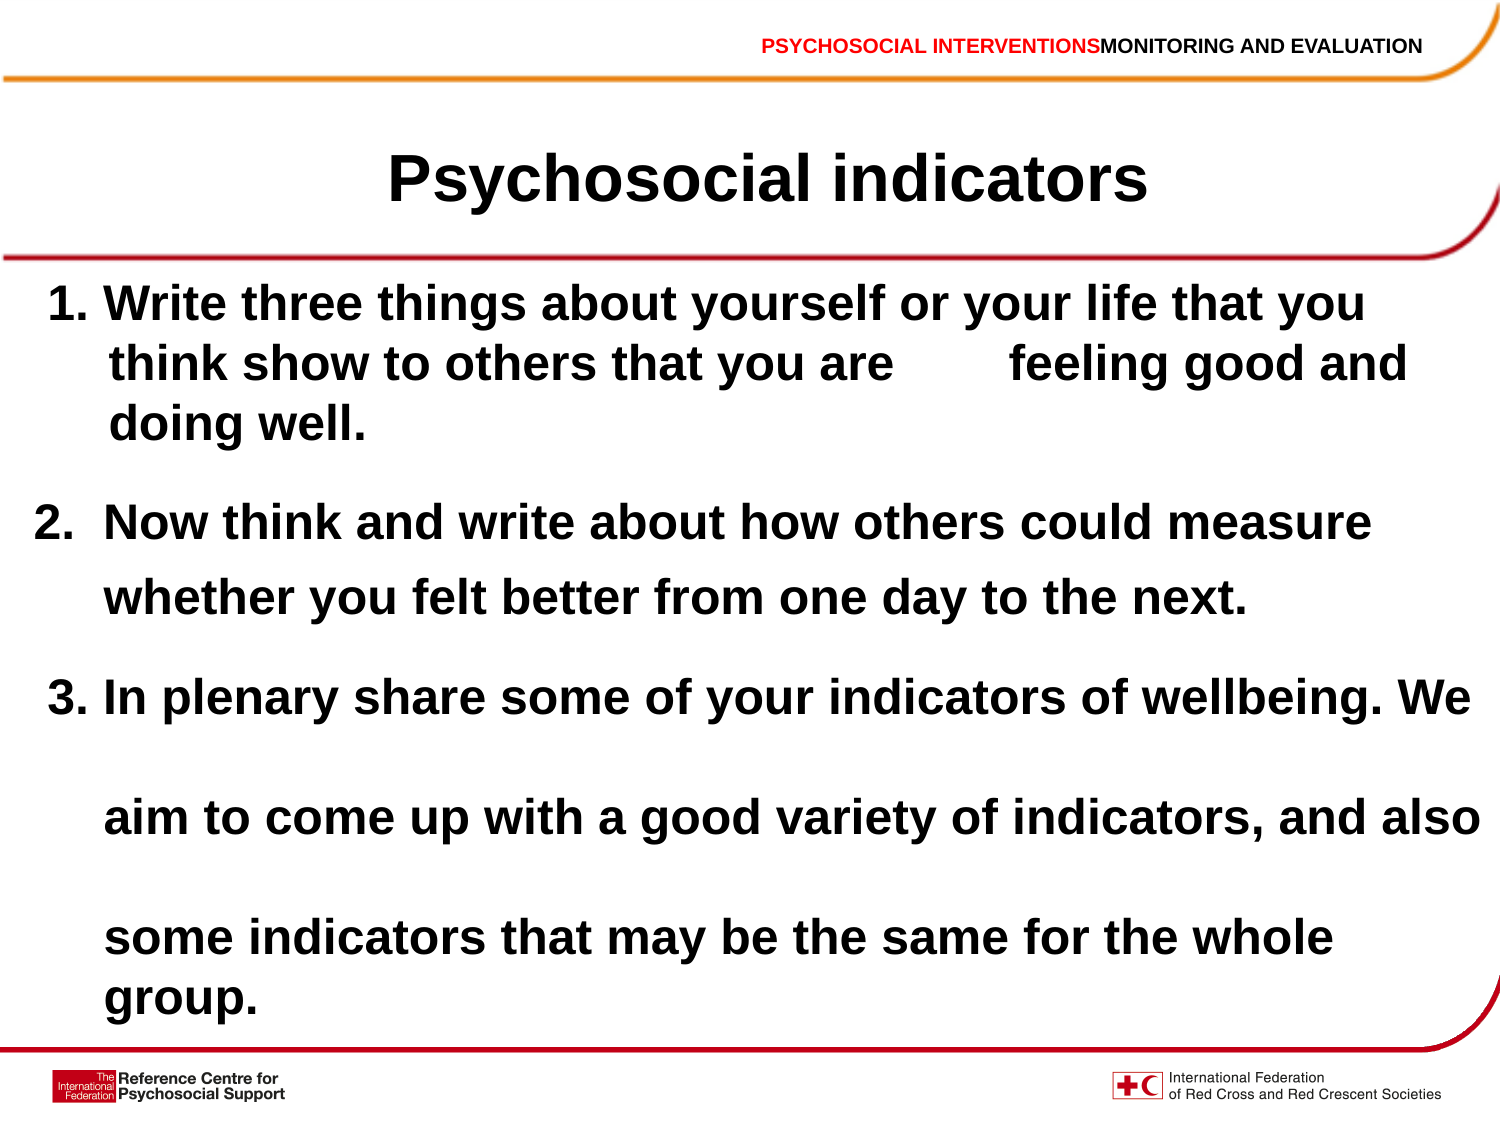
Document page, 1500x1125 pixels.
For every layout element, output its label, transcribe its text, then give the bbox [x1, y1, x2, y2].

picture [0, 0, 1500, 265]
picture [0, 974, 1500, 1125]
text_box 1. Write three things about yourself or your life that you think show to others that you are feeling good and doing well. 2. Now think and write about how others could measure whether you felt better from one day to the next. 3. In plenary share some of your indicators of wellbeing. We aim to come up with a good variety of indicators, and also some indicators that may be the same for the whole group. [0, 273, 1500, 974]
